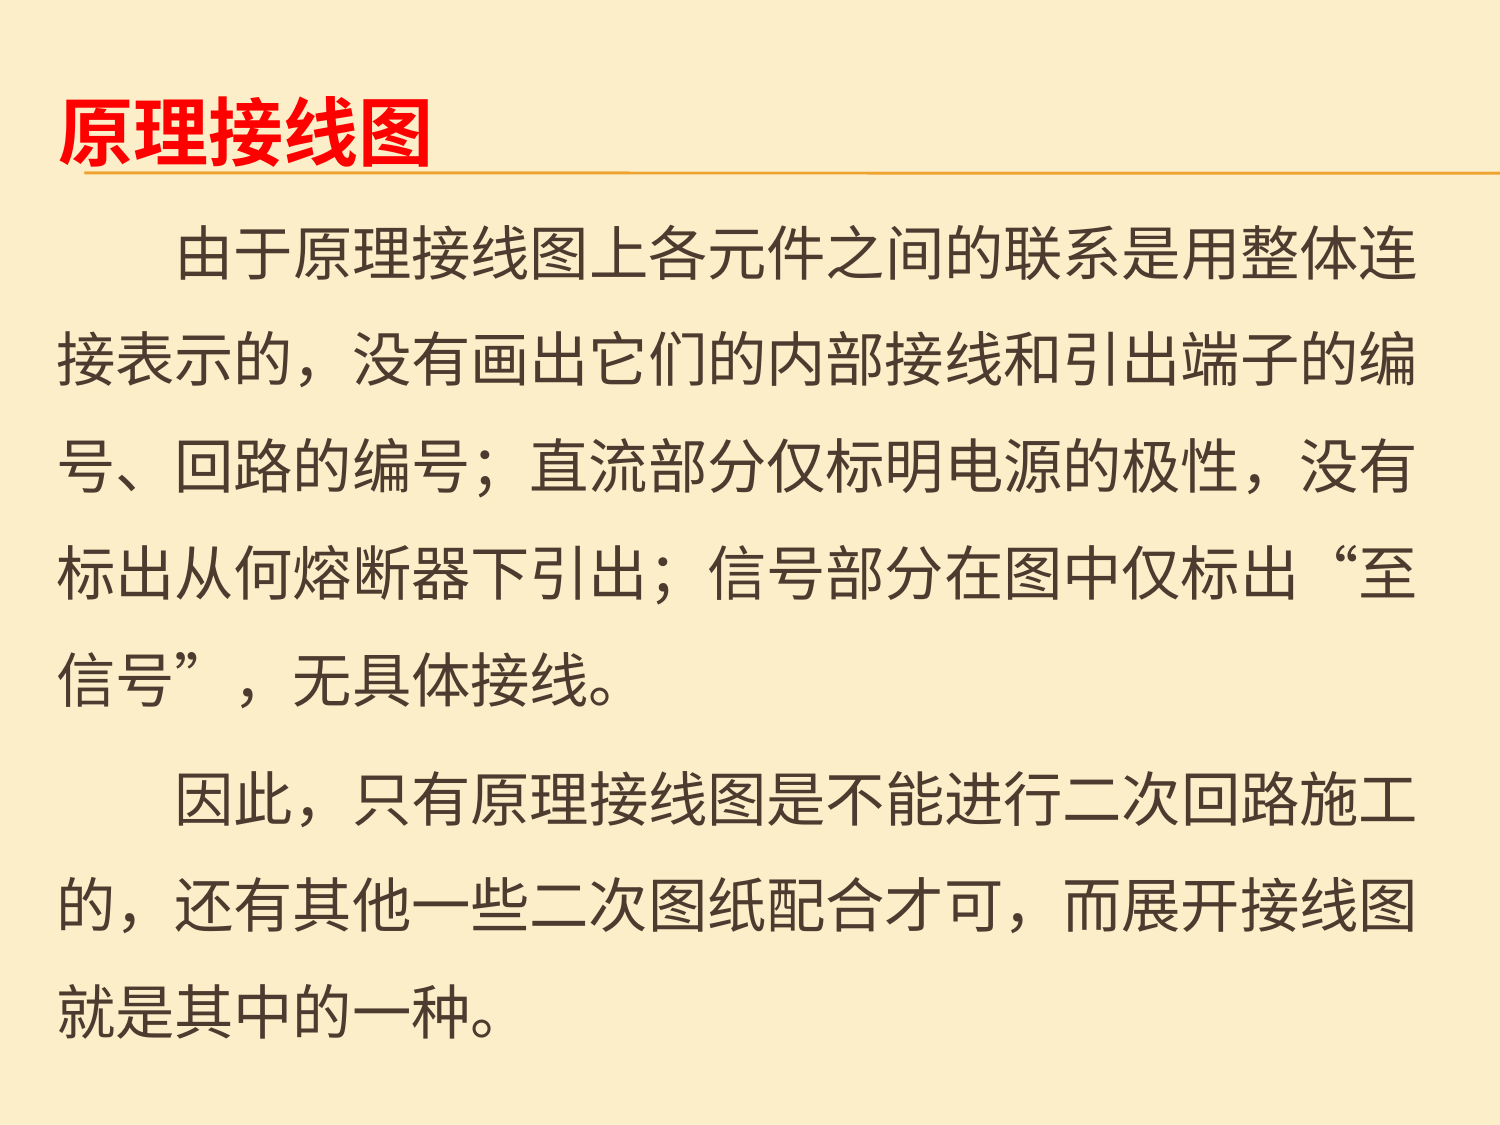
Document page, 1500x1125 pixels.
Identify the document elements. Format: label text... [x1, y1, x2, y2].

list 由于原理接线图上各元件之间的联系是用整体连接表示的，没有画出它们的内部接线和引出端子的编号、回路的编号；直流部分仅标明电源的极性，没有标出从何熔断器下引出；信号部分在图中仅标出“至信号”，无具体接线。 因此，只有原理接线图是不能进行二次回路施工的，还有其他一些二次图纸配合才可，而展开接线图就是其中的一种。 [41, 172, 1467, 1071]
text_box 原理接线图 [43, 78, 448, 183]
